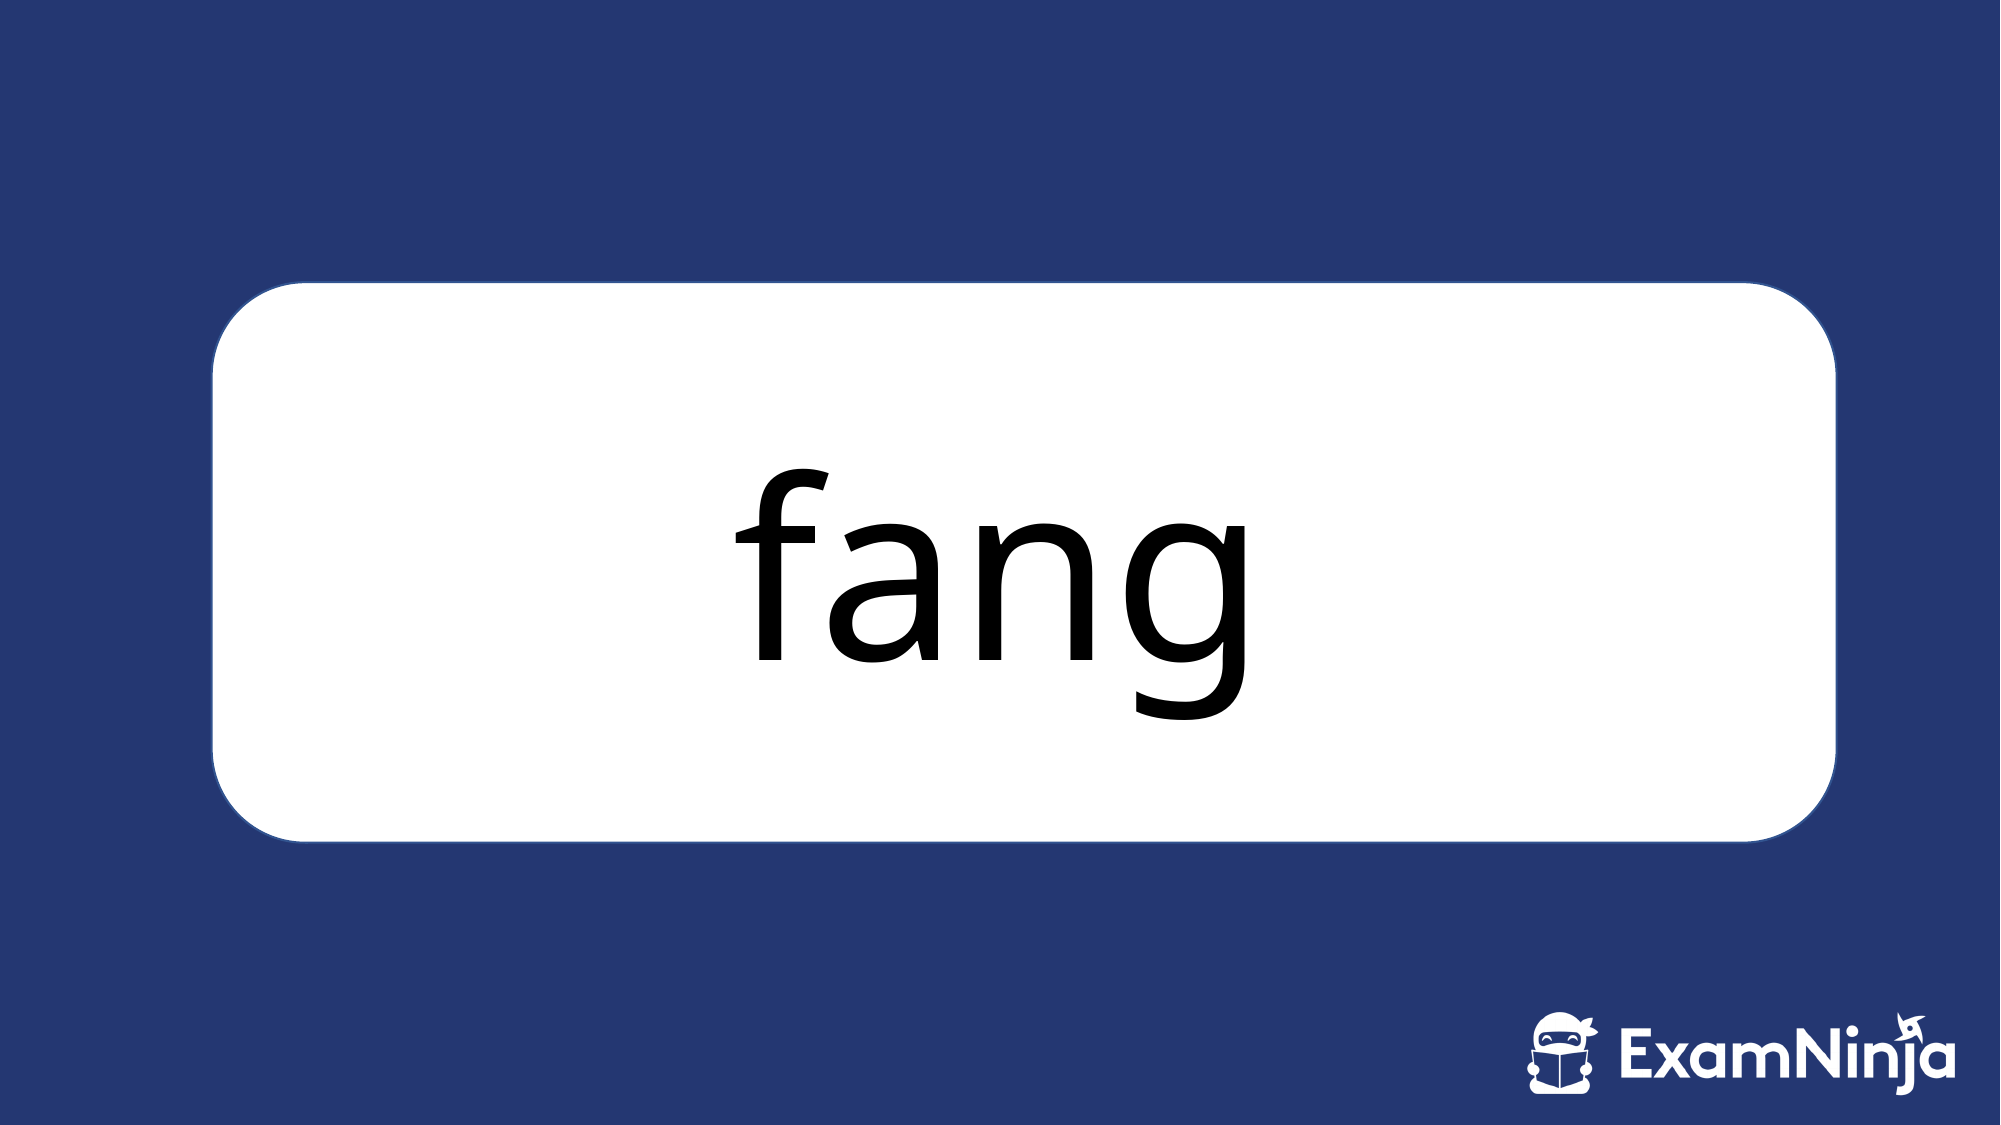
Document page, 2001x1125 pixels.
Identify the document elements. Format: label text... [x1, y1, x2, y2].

picture [1501, 1003, 1979, 1102]
text_box [210, 719, 1838, 844]
text_box fang [143, 403, 1857, 719]
text_box [210, 281, 1838, 403]
